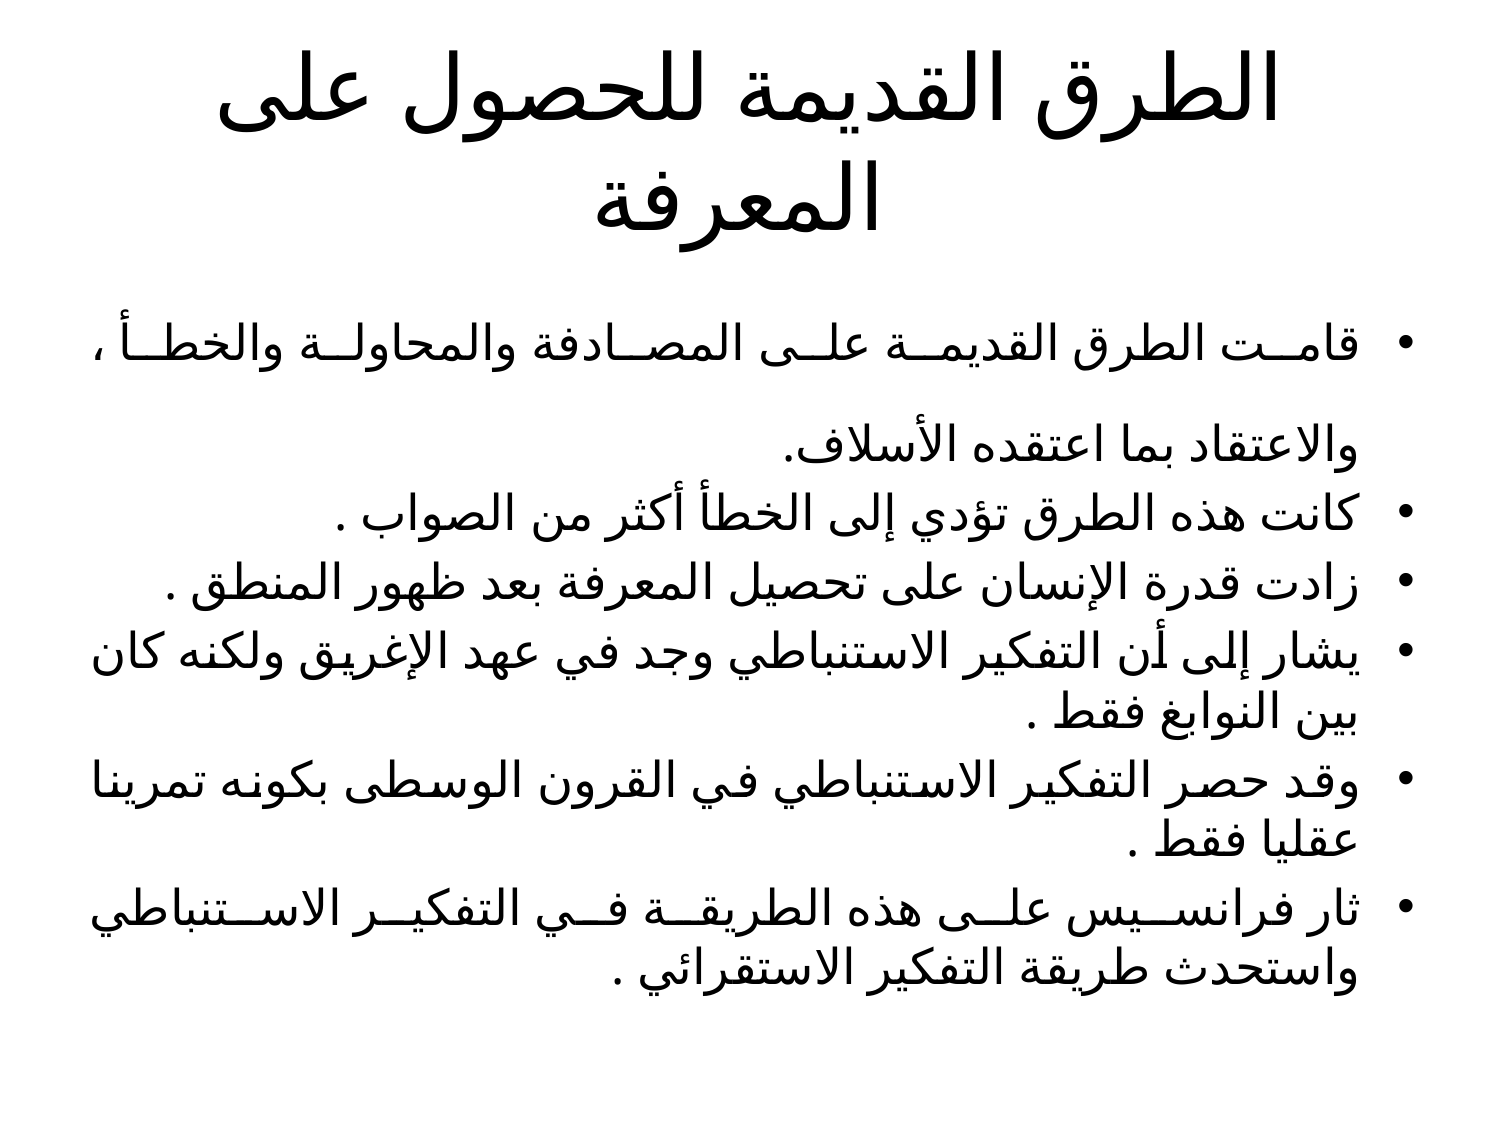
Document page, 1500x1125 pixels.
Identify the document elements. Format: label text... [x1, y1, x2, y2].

list قامت الطرق القديمة على المصادفة والمحاولة والخطأ ، والاعتقاد بما اعتقده الأسلاف. كانت هذه الطرق تؤدي إلى الخطأ أكثر من الصواب . زادت قدرة الإنسان على تحصيل المعرفة بعد ظهور المنطق . يشار إلى أن التفكير الاستنباطي وجد في عهد الإغريق ولكنه كان بين النوابغ فقط . وقد حصر التفكير الاستنباطي في القرون الوسطى بكونه تمرينا عقليا فقط . ثار فرانسيس على هذه الطريقة في التفكير الاستنباطي واستحدث طريقة التفكير الاستقرائي . [75, 262, 1425, 1005]
title الطرق القديمة للحصول على المعرفة [75, 45, 1425, 233]
